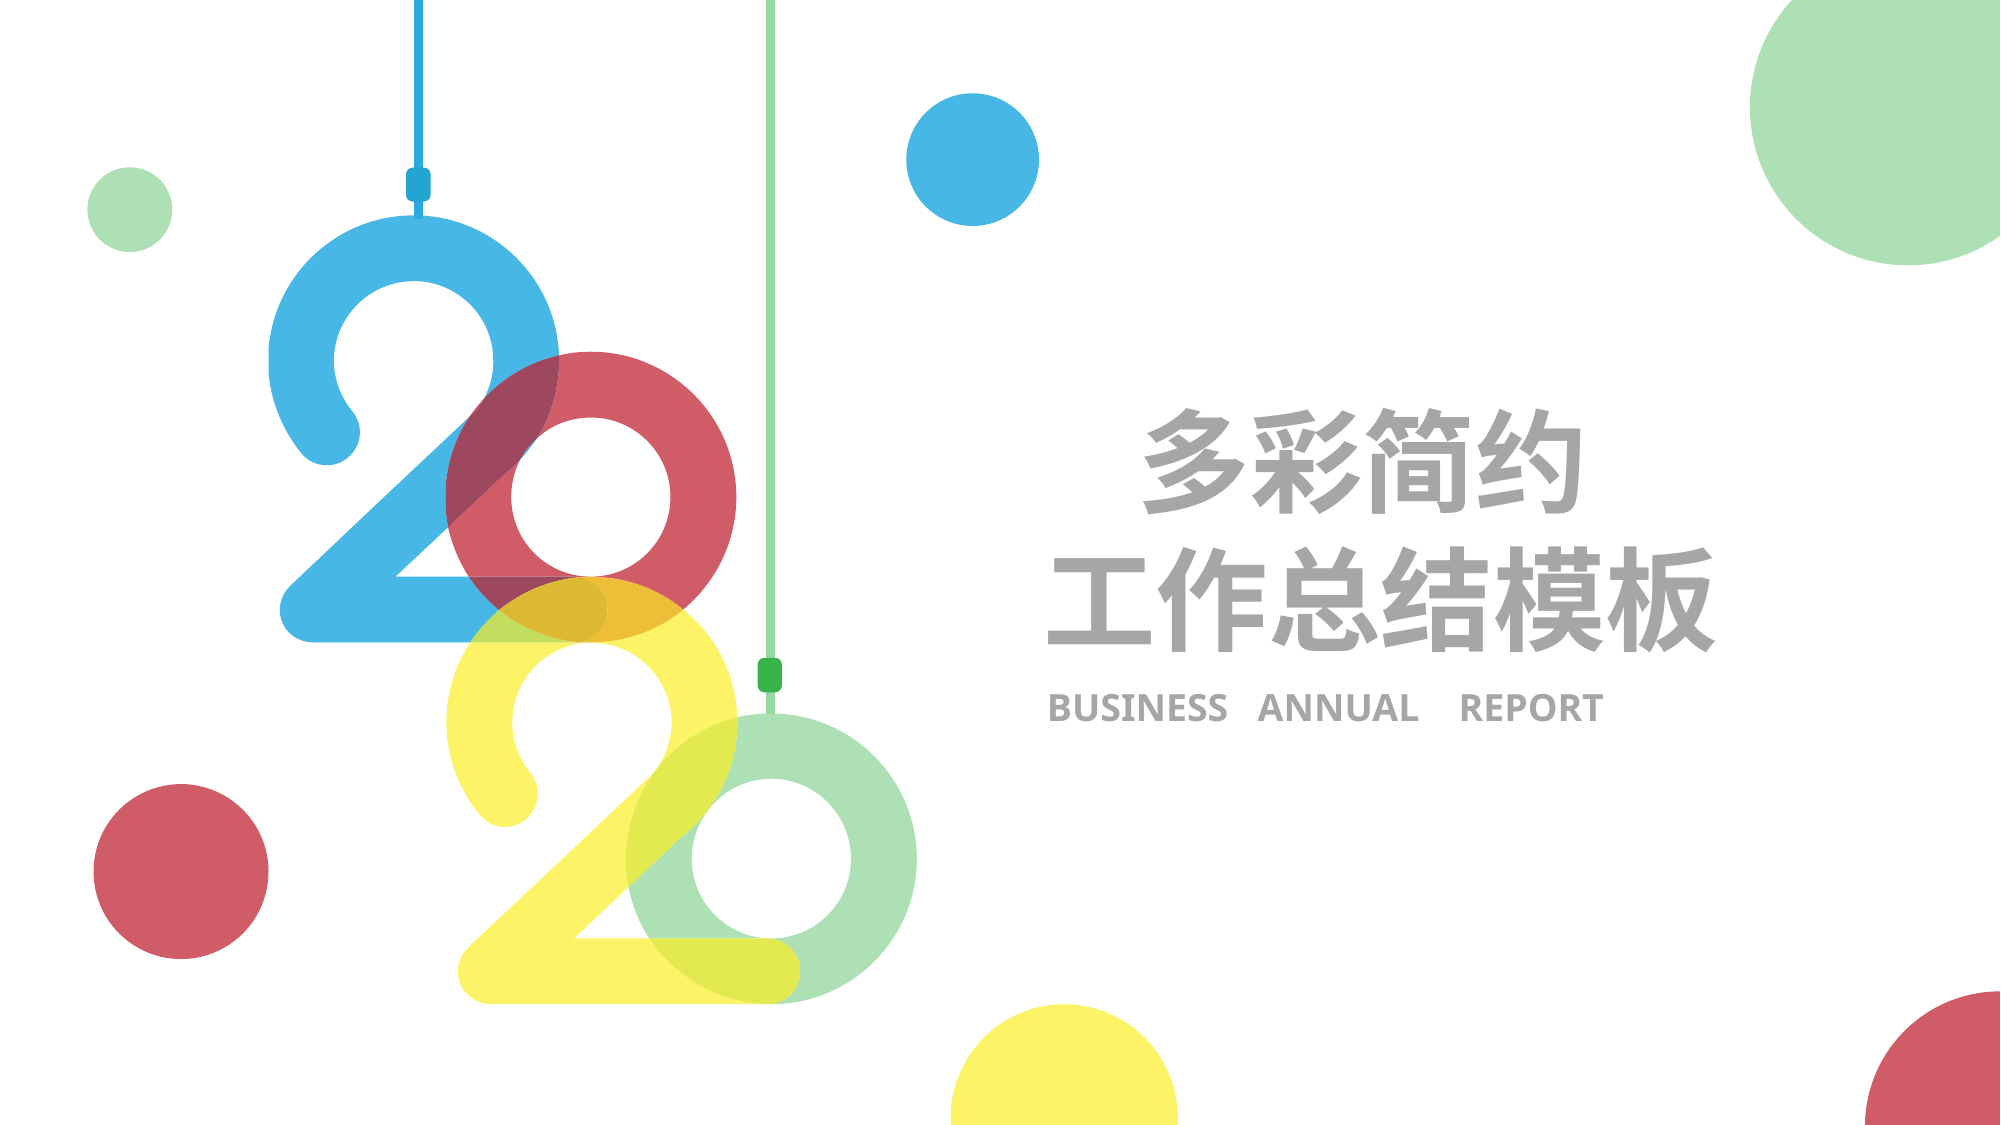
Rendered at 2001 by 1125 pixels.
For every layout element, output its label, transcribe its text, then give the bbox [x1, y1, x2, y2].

text_box [1863, 990, 2000, 1125]
text_box [949, 1003, 1179, 1125]
text_box 多彩简约 工作总结模板 [950, 372, 1899, 672]
text_box [917, 92, 1041, 228]
text_box [1748, 0, 2000, 267]
picture [268, 0, 917, 1005]
text_box BUSINESS ANNUAL REPORT [1032, 676, 1730, 737]
text_box [92, 783, 268, 961]
text_box [86, 166, 174, 254]
